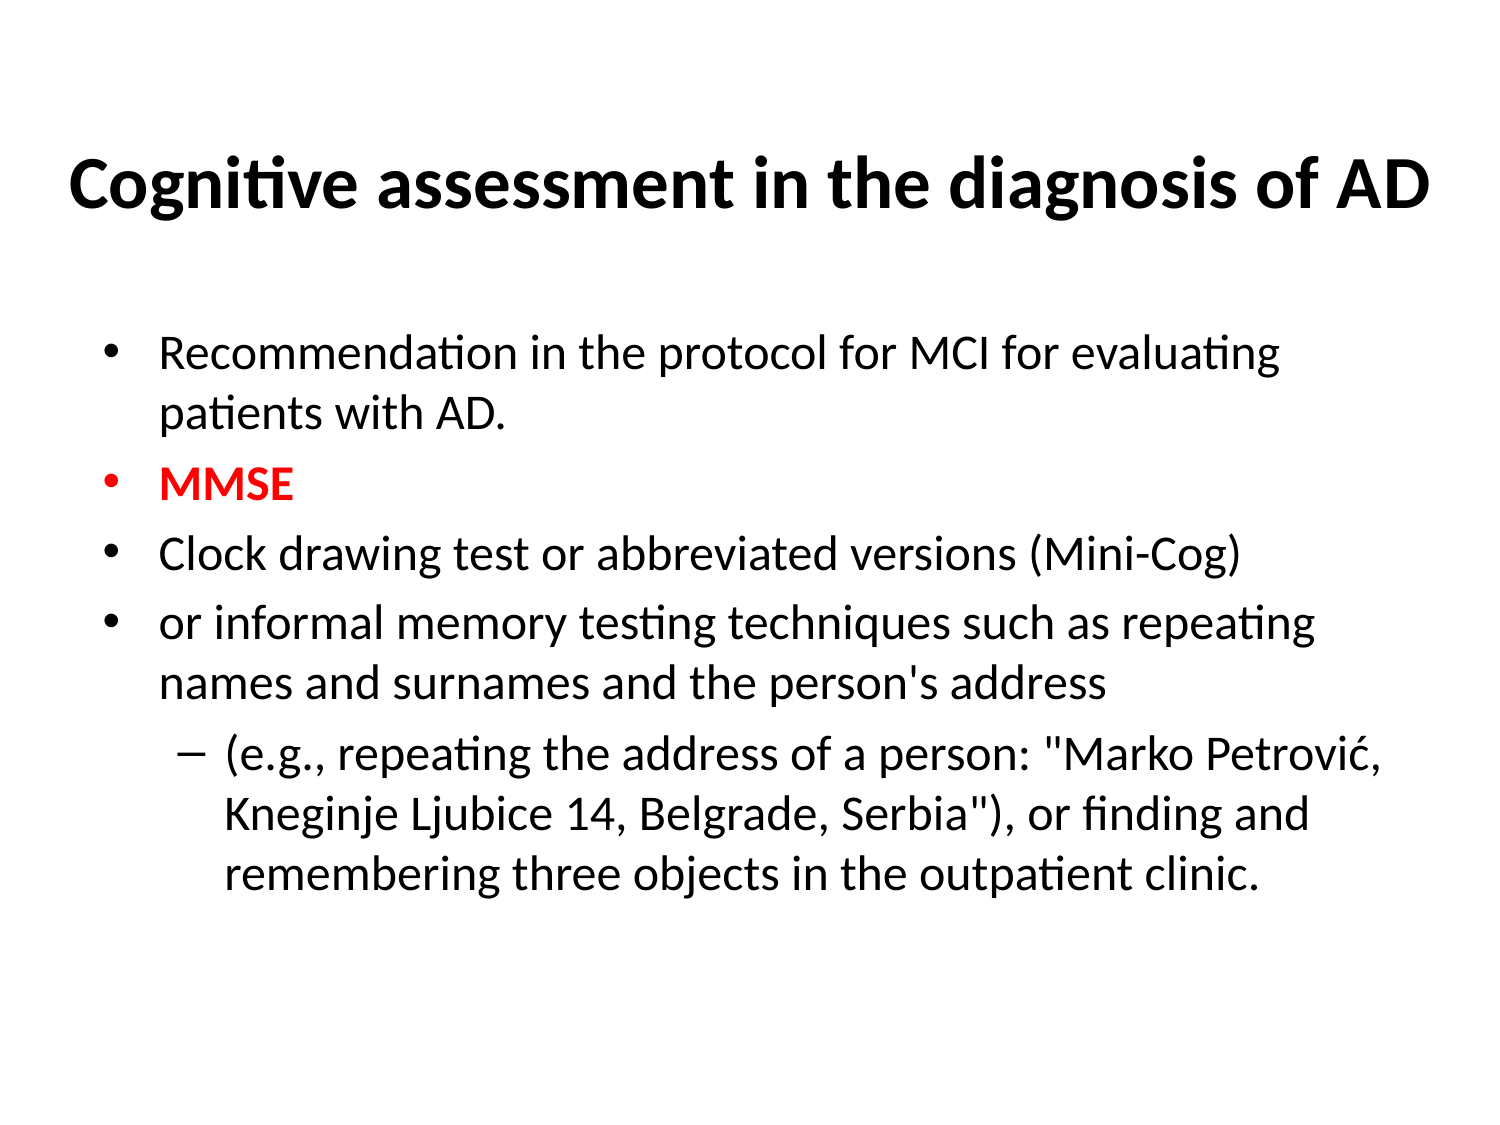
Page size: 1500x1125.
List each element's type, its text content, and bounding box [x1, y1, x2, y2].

list Recommendation in the protocol for MCI for evaluating patients with AD. MMSE Clock drawing test or abbreviated versions (Mini-Cog) or informal memory testing techniques such as repeating names and surnames and the person's address (e.g., repeating the address of a person: "Marko Petrović, Kneginje Ljubice 14, Belgrade, Serbia"), or finding and remembering three objects in the outpatient clinic. [87, 312, 1438, 1055]
title Cognitive assessment in the diagnosis of AD [0, 62, 1500, 295]
